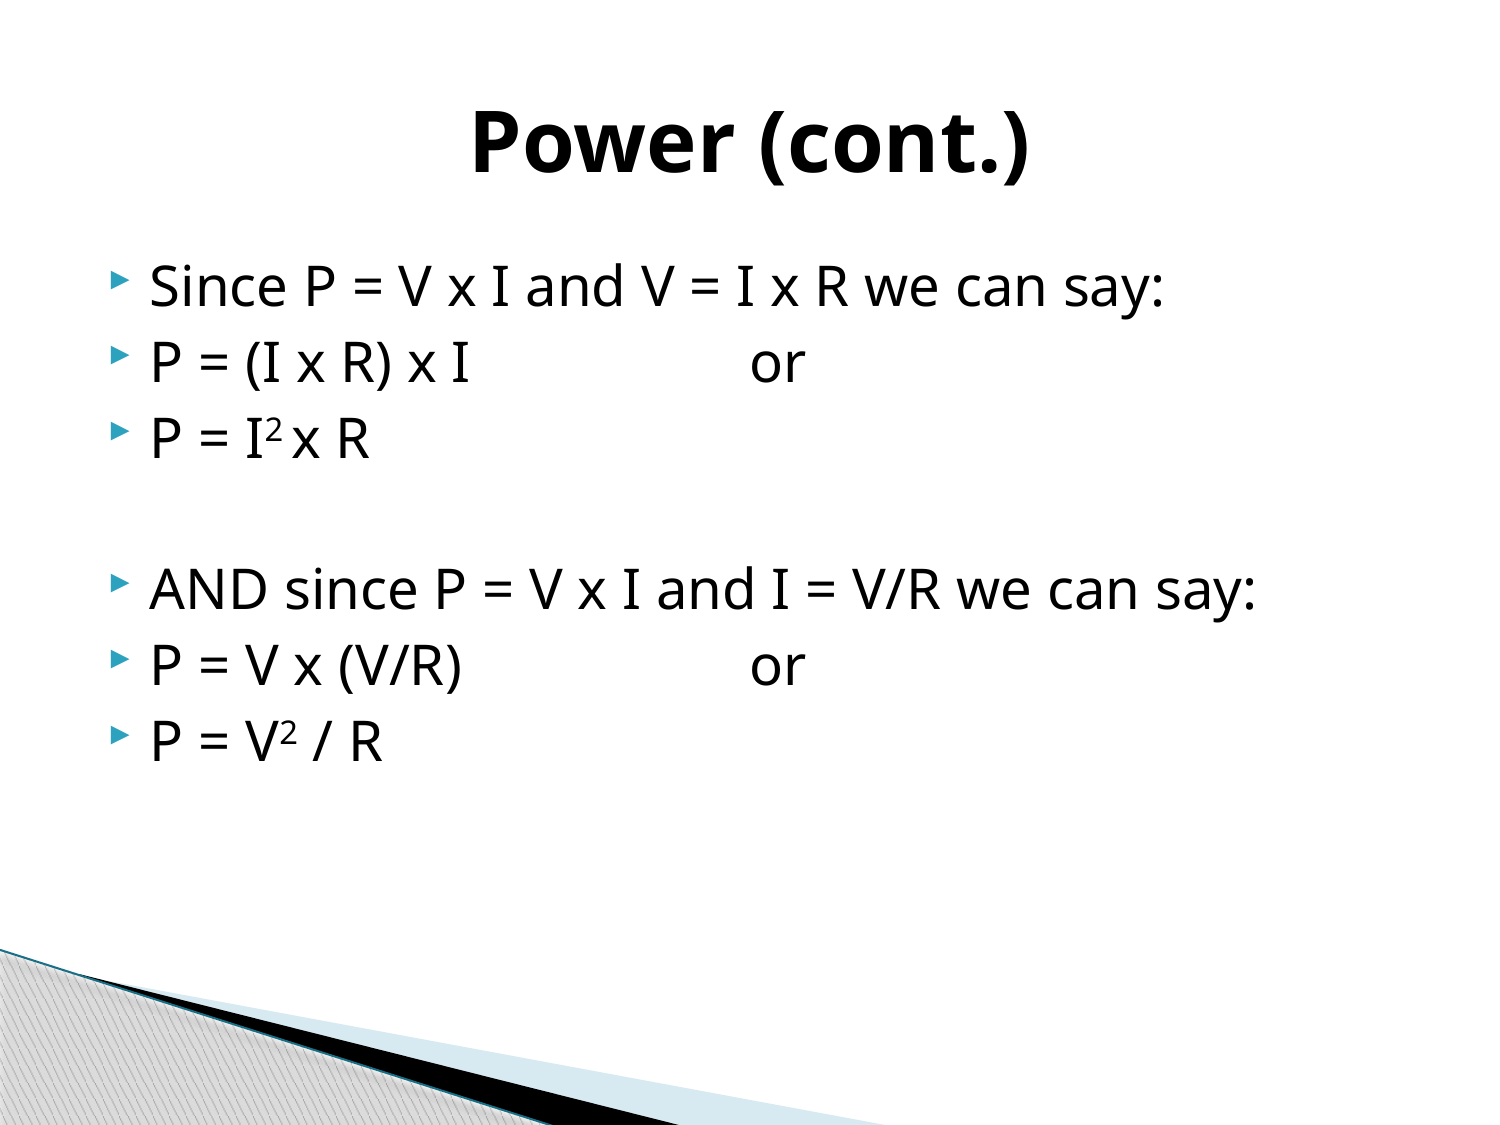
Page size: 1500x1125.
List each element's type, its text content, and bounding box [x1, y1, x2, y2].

title Power (cont.) [75, 45, 1425, 233]
list Since P = V x I and V = I x R we can say: P = (I x R) x I or P = I2 x R AND since P = V x I and I = V/R we can say: P = V x (V/R) or P = V2 / R [75, 243, 1425, 986]
